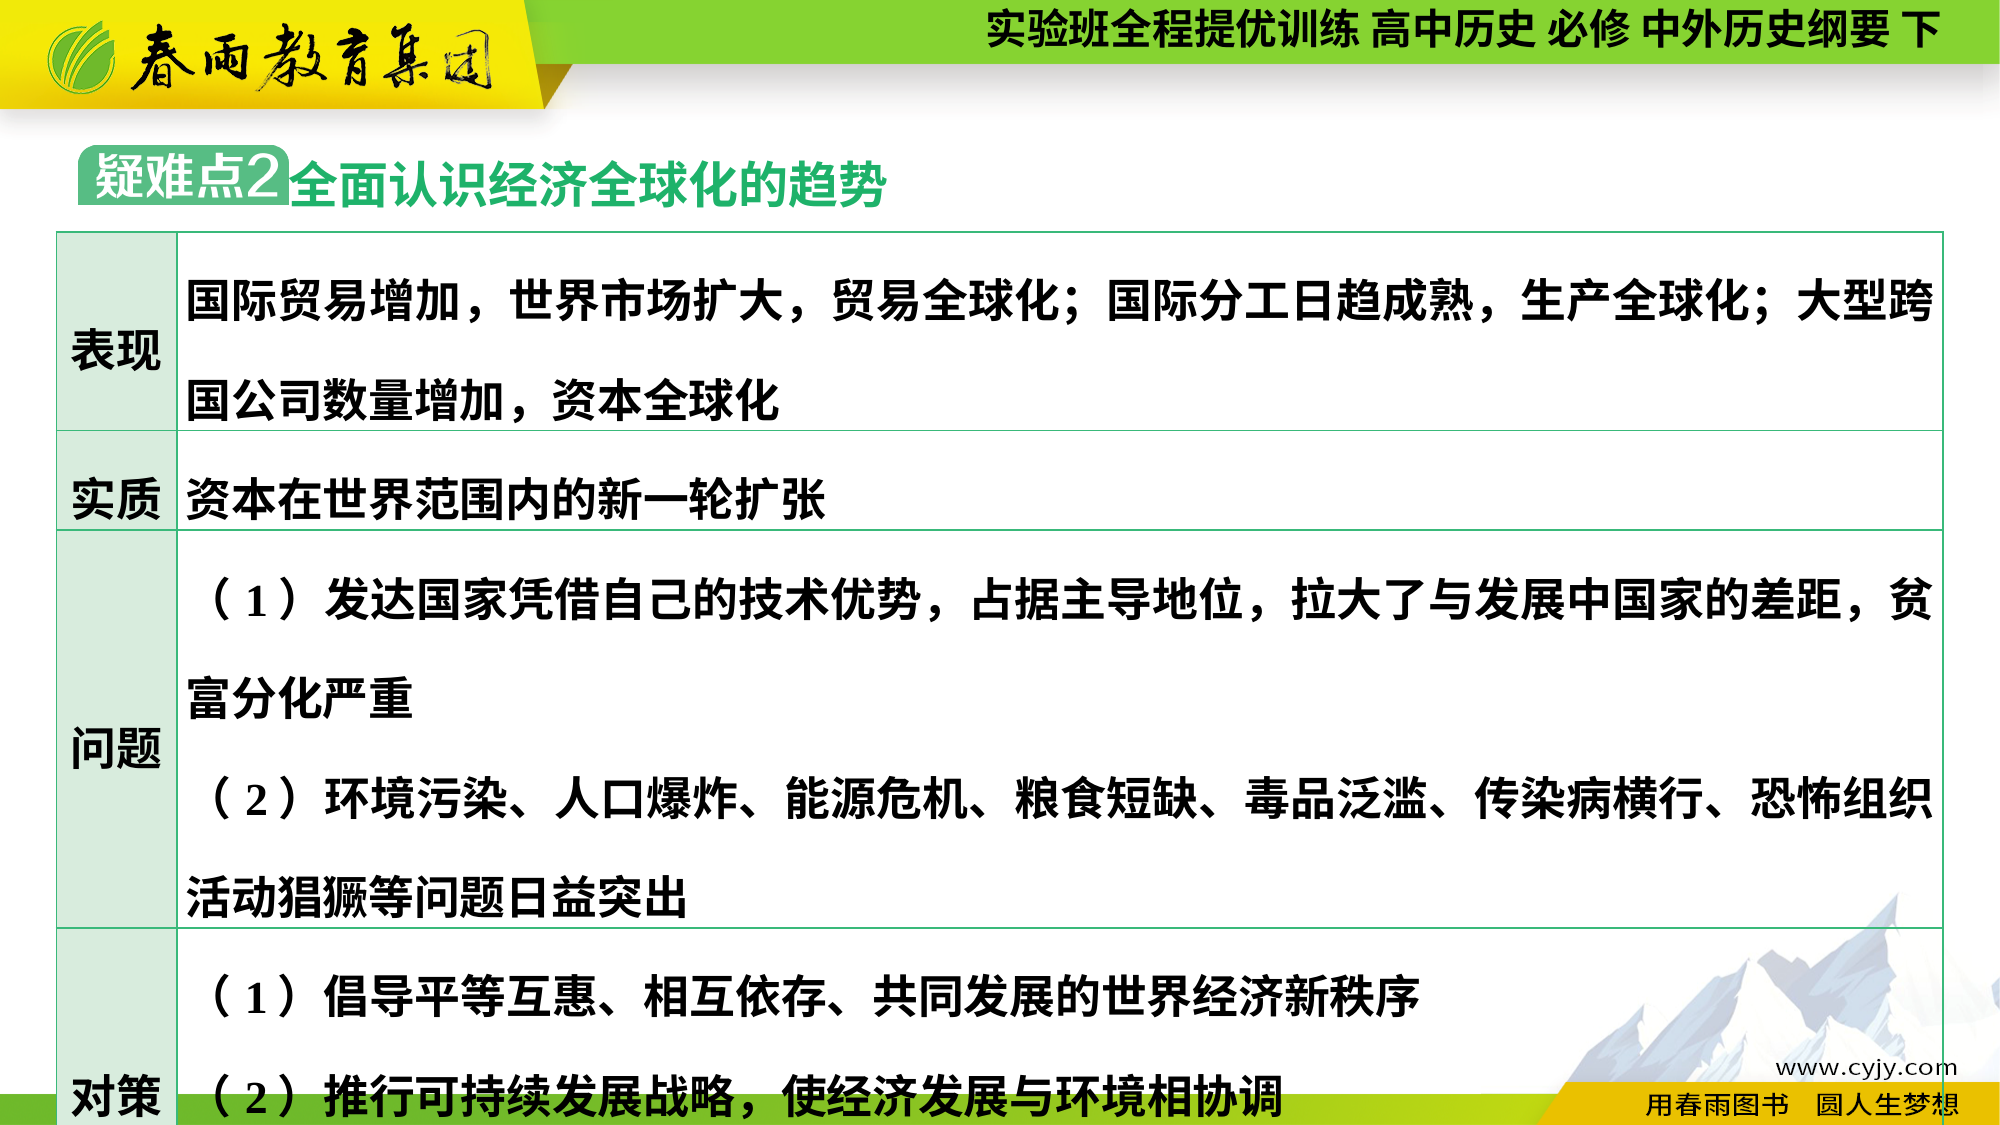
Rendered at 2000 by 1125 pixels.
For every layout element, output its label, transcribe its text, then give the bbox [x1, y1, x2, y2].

table_cell （1）发达国家凭借自己的技术优势，占据主导地位，拉大了与发展中国家的差距，贫富分化严重 （2）环境污染、人口爆炸、能源危机、粮食短缺、毒品泛滥、传染病横行、恐怖组织活动猖獗等问题日益突出 [178, 531, 1942, 927]
table_cell （1）倡导平等互惠、相互依存、共同发展的世界经济新秩序 （2）推行可持续发展战略，使经济发展与环境相协调 （3）加强国际交流与合作 [178, 929, 1942, 1125]
table_cell 对策 [57, 929, 176, 1125]
table_header 国际贸易增加，世界市场扩大，贸易全球化；国际分工日趋成熟，生产全球化；大型跨国公司数量增加，资本全球化 [178, 233, 1942, 430]
list 全面认识经济全球化的趋势 [59, 122, 1944, 213]
table_cell 资本在世界范围内的新一轮扩张 [178, 431, 1942, 529]
table_header 表现 [57, 233, 176, 430]
picture [0, 0, 2000, 1125]
table_cell 问题 [57, 531, 176, 927]
table_cell 实质 [57, 431, 176, 529]
